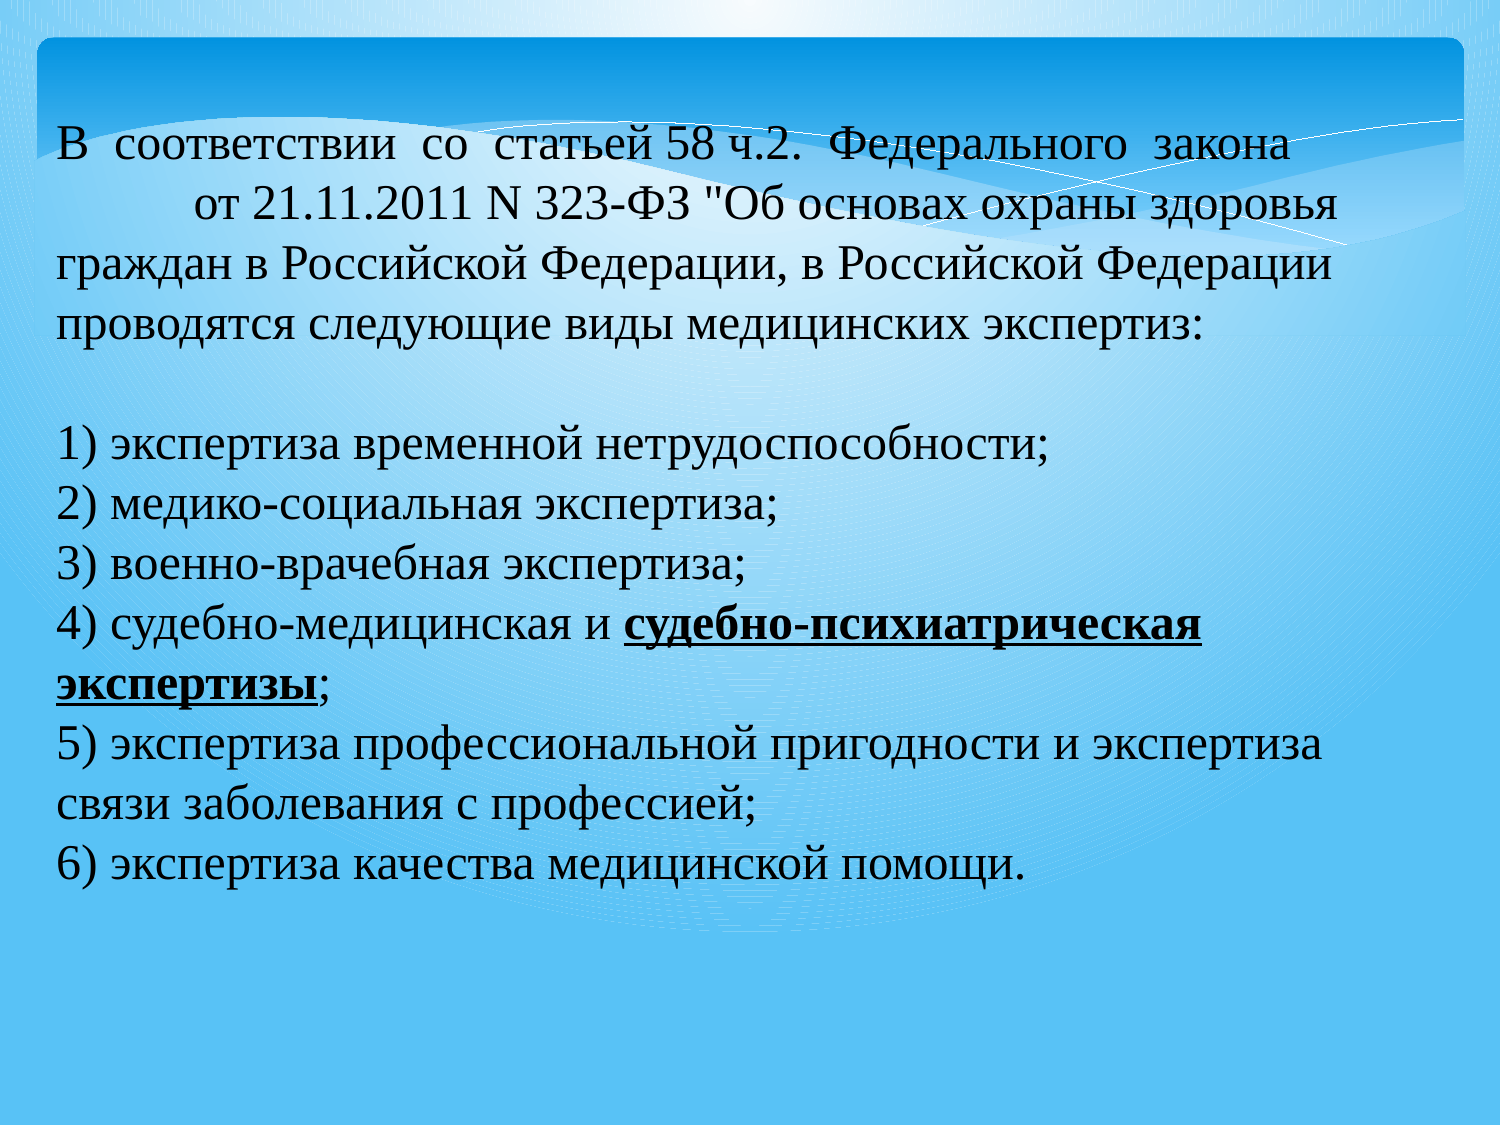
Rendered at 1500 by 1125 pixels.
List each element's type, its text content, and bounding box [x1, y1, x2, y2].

text_box В соответствии со статьей 58 ч.2. Федерального закона от 21.11.2011 N 323-ФЗ "Об основах охраны здоровья граждан в Российской Федерации, в Российской Федерации проводятся следующие виды медицинских экспертиз: 1) экспертиза временной нетрудоспособности; 2) медико-социальная экспертиза; 3) военно-врачебная экспертиза; 4) судебно-медицинская и судебно-психиатрическая экспертизы; 5) экспертиза профессиональной пригодности и экспертиза связи заболевания с профессией; 6) экспертиза качества медицинской помощи. [41, 42, 1459, 898]
